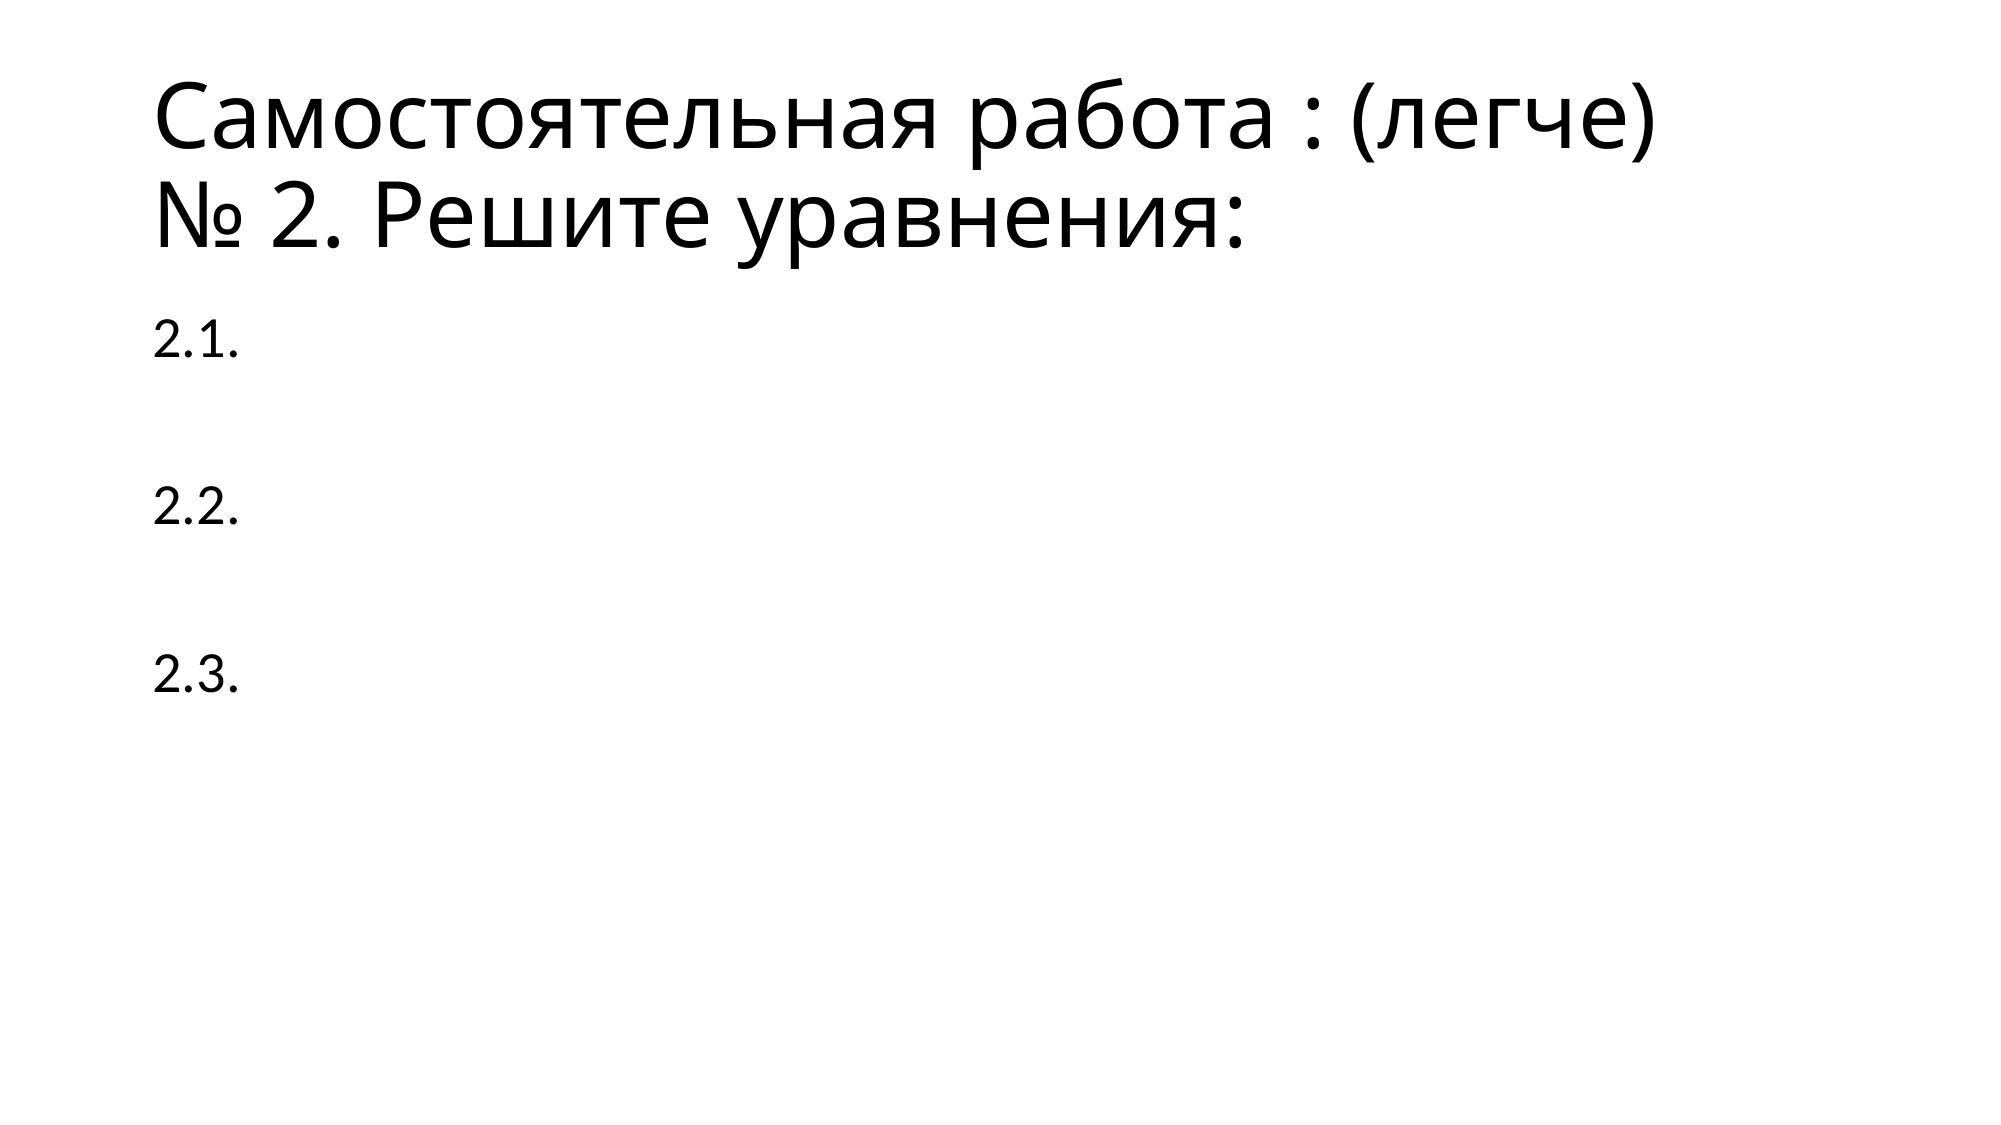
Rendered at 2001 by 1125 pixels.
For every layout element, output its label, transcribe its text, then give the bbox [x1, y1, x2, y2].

title Самостоятельная работа : (легче) № 2. Решите уравнения: [137, 59, 1863, 278]
